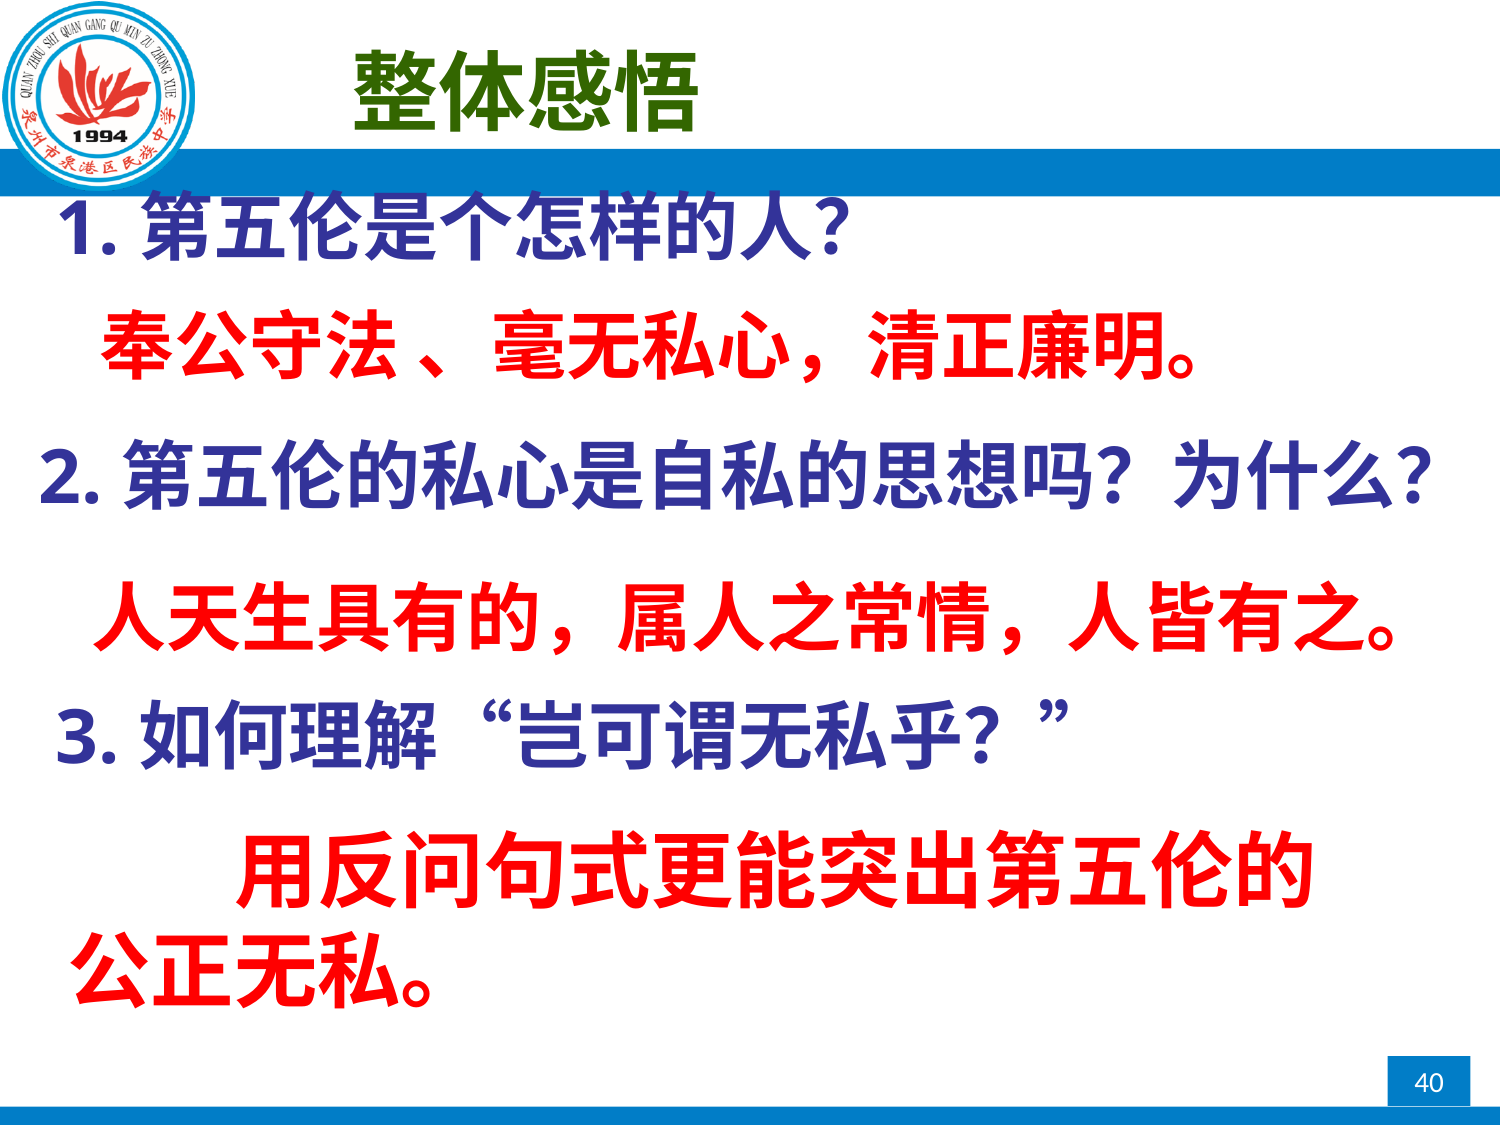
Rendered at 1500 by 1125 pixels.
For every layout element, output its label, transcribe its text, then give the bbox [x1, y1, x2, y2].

text_box 3.如何理解“岂可谓无私乎？” [41, 680, 1223, 786]
picture [110, 1, 195, 79]
text_box 用反问句式更能突出第五伦的公正无私。 [53, 810, 1400, 1047]
text_box 1.第五伦是个怎样的人？ [41, 172, 1057, 278]
picture [9, 6, 189, 172]
text_box 2.第五伦的私心是自私的思想吗？为什么？ [23, 420, 1500, 526]
text_box 奉公守法 、毫无私心，清正廉明。 [85, 291, 1258, 396]
picture [2, 107, 41, 191]
text_box 整体感悟 [336, 42, 1117, 137]
picture [161, 114, 195, 172]
picture [15, 14, 181, 172]
text_box 人天生具有的，属人之常情，人皆有之。 [76, 562, 1500, 668]
picture [2, 1, 88, 86]
